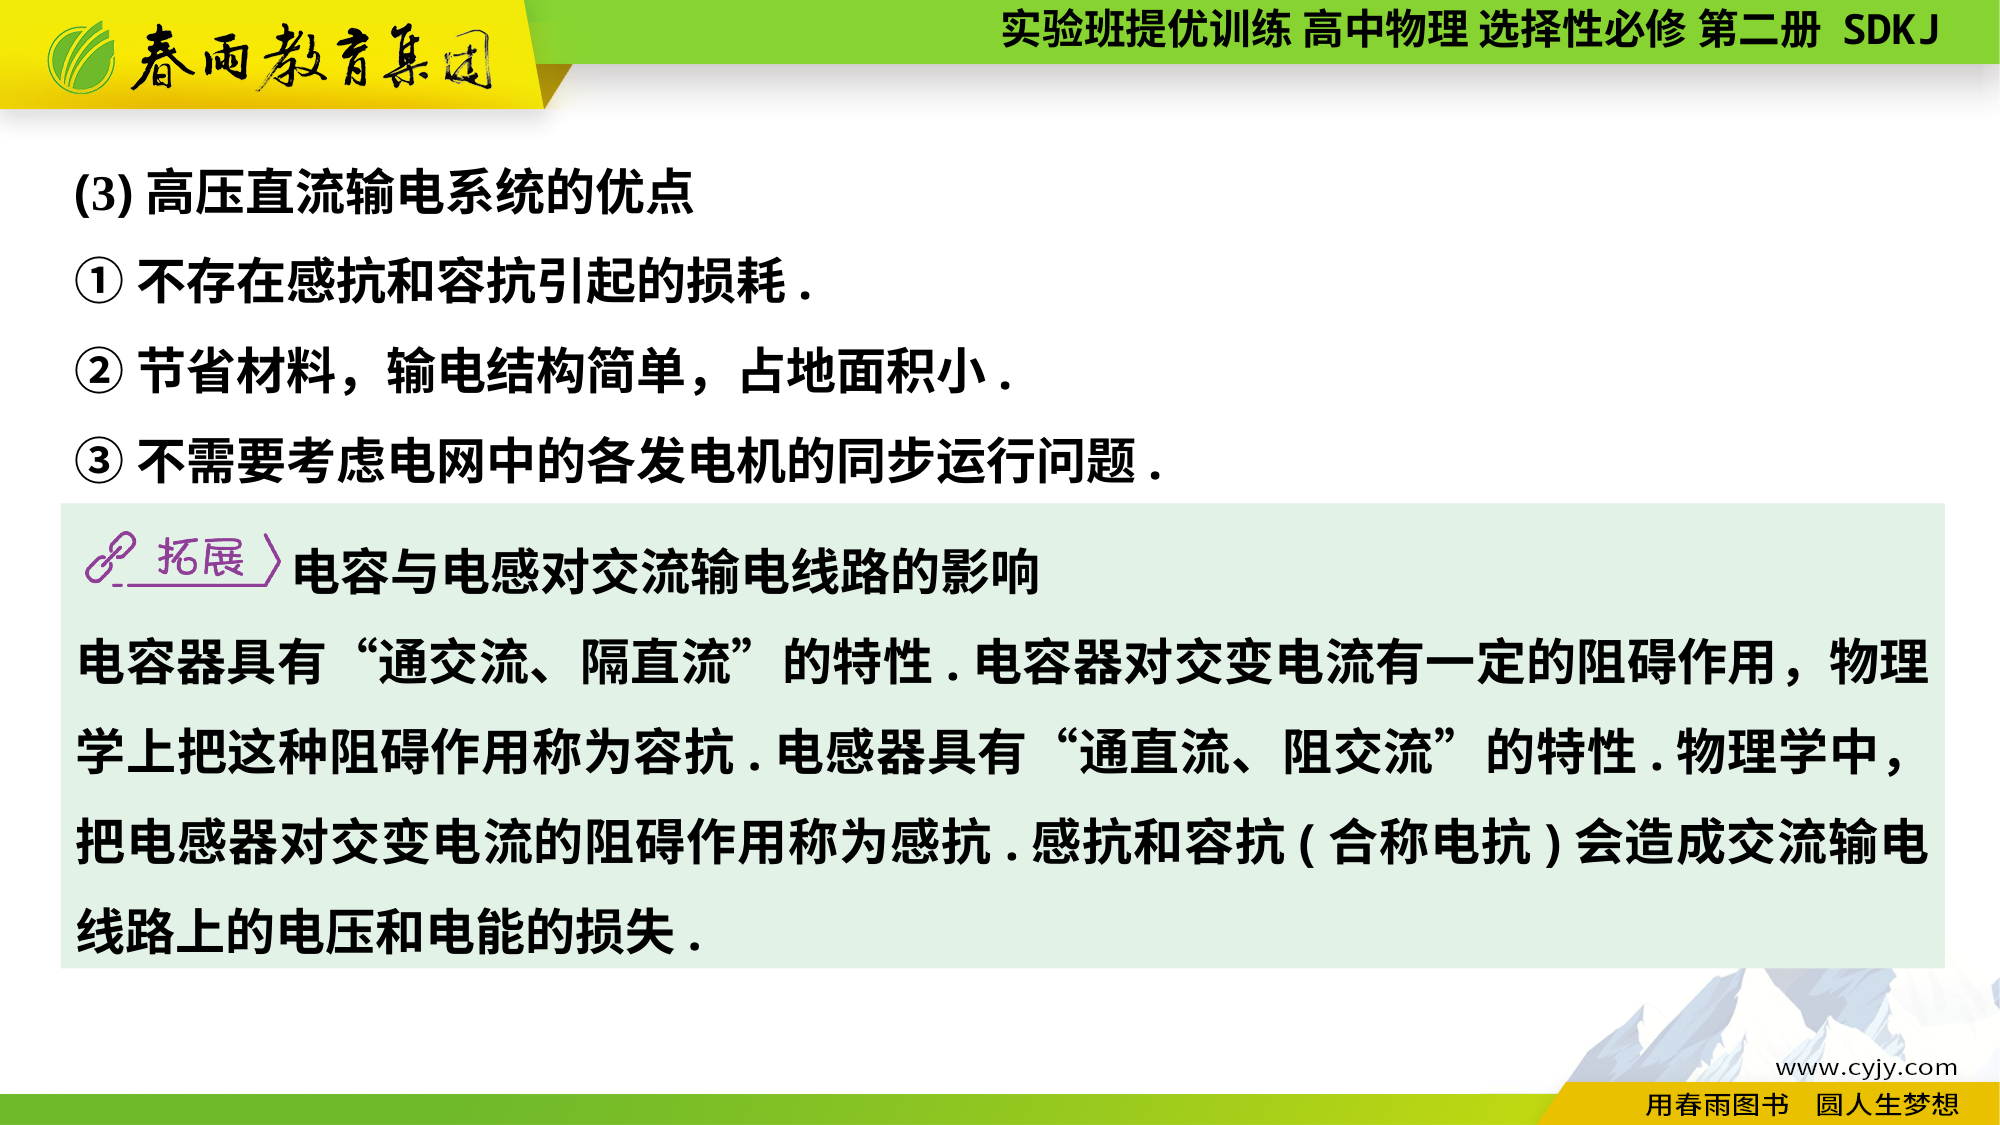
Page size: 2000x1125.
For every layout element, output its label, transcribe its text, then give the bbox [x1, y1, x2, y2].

text_box 电容与电感对交流输电线路的影响 电容器具有“通交流、隔直流”的特性.电容器对交变电流有一定的阻碍作用，物理学上把这种阻碍作用称为容抗.电感器具有“通直流、阻交流”的特性.物理学中，把电感器对交变电流的阻碍作用称为感抗.感抗和容抗(合称电抗)会造成交流输电线路上的电压和电能的损失. [60, 503, 1945, 969]
list (3)高压直流输电系统的优点 ①不存在感抗和容抗引起的损耗. ②节省材料，输电结构简单，占地面积小. ③不需要考虑电网中的各发电机的同步运行问题. [59, 122, 1944, 490]
picture [0, 0, 2000, 1125]
